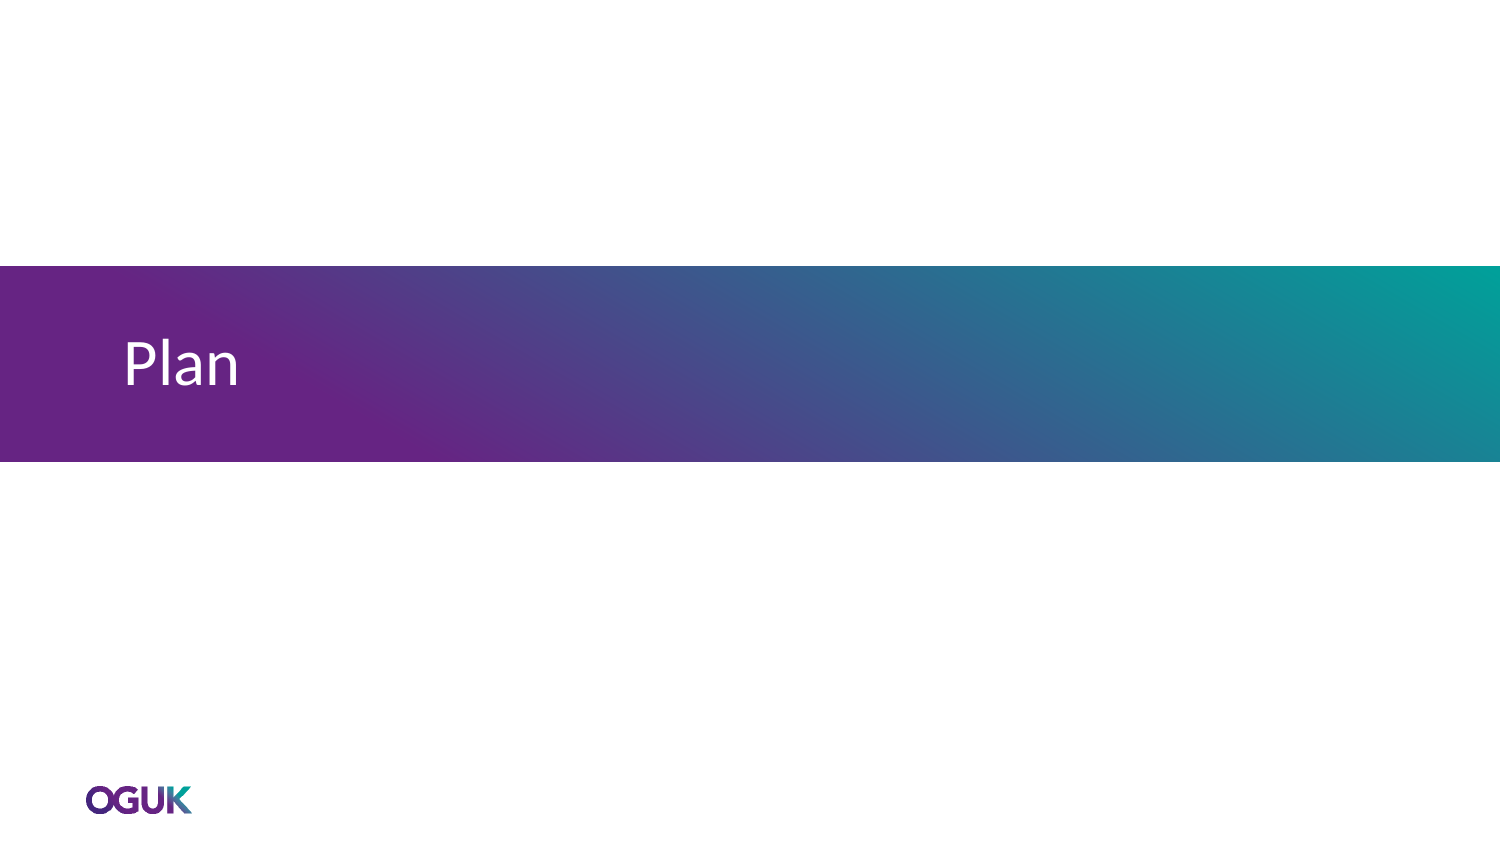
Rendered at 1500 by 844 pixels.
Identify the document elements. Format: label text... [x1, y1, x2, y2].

picture [76, 778, 200, 822]
title Plan [123, 266, 1412, 462]
